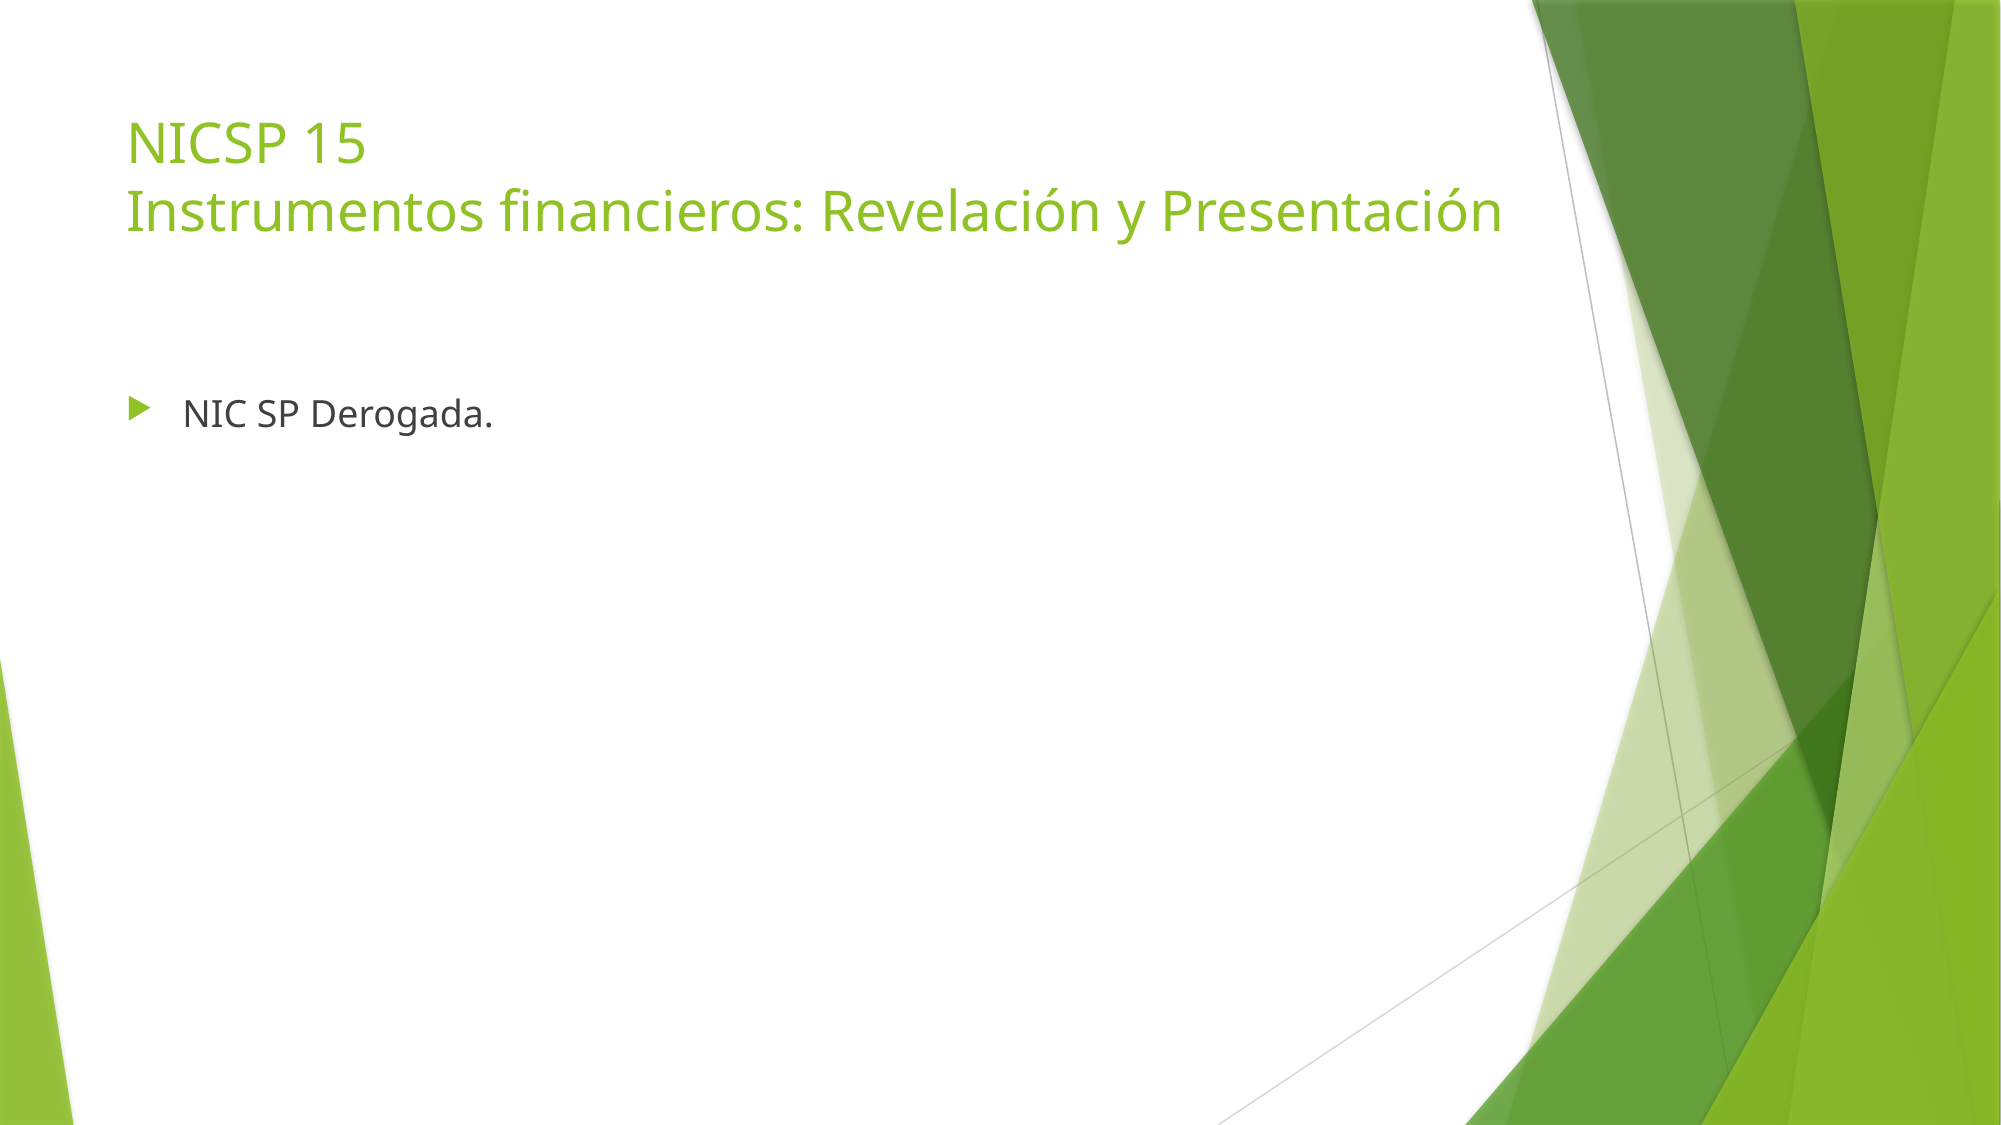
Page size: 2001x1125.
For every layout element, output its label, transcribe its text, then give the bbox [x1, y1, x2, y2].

title NICSP 15 Instrumentos financieros: Revelación y Presentación [111, 99, 1522, 316]
list NIC SP Derogada. [111, 316, 1522, 954]
